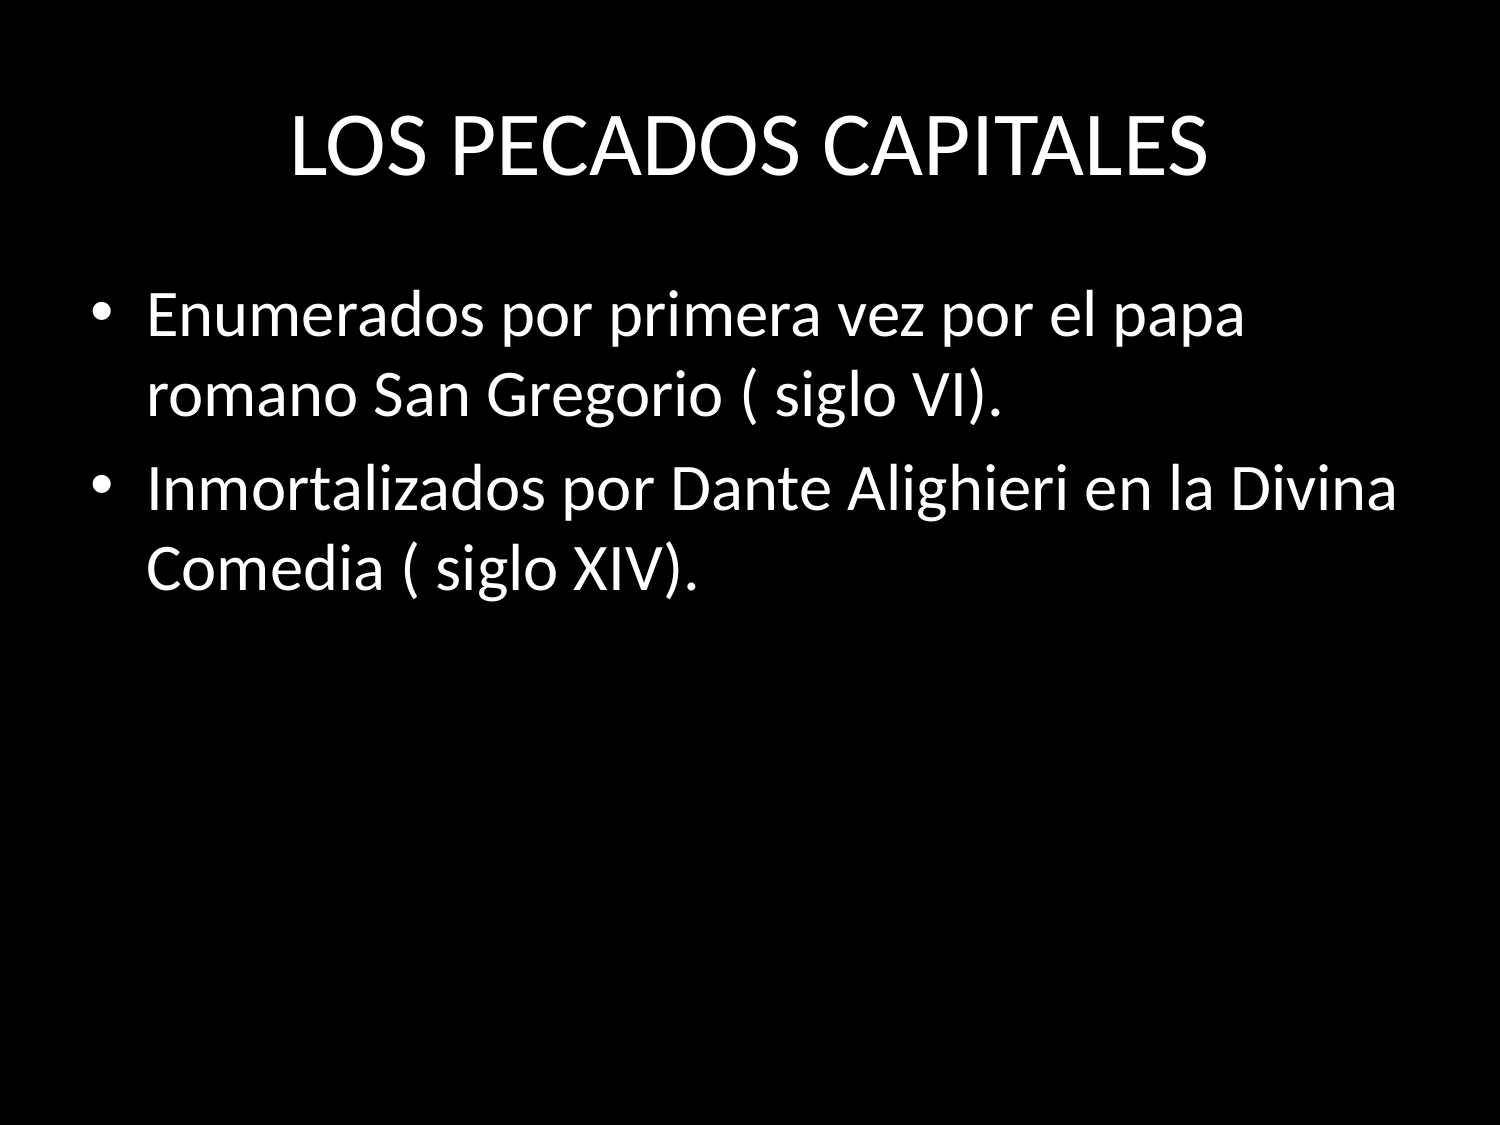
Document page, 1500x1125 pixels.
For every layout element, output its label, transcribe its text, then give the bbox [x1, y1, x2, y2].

title LOS PECADOS CAPITALES [75, 45, 1425, 233]
list Enumerados por primera vez por el papa romano San Gregorio ( siglo VI). Inmortalizados por Dante Alighieri en la Divina Comedia ( siglo XIV). [75, 262, 1425, 1005]
